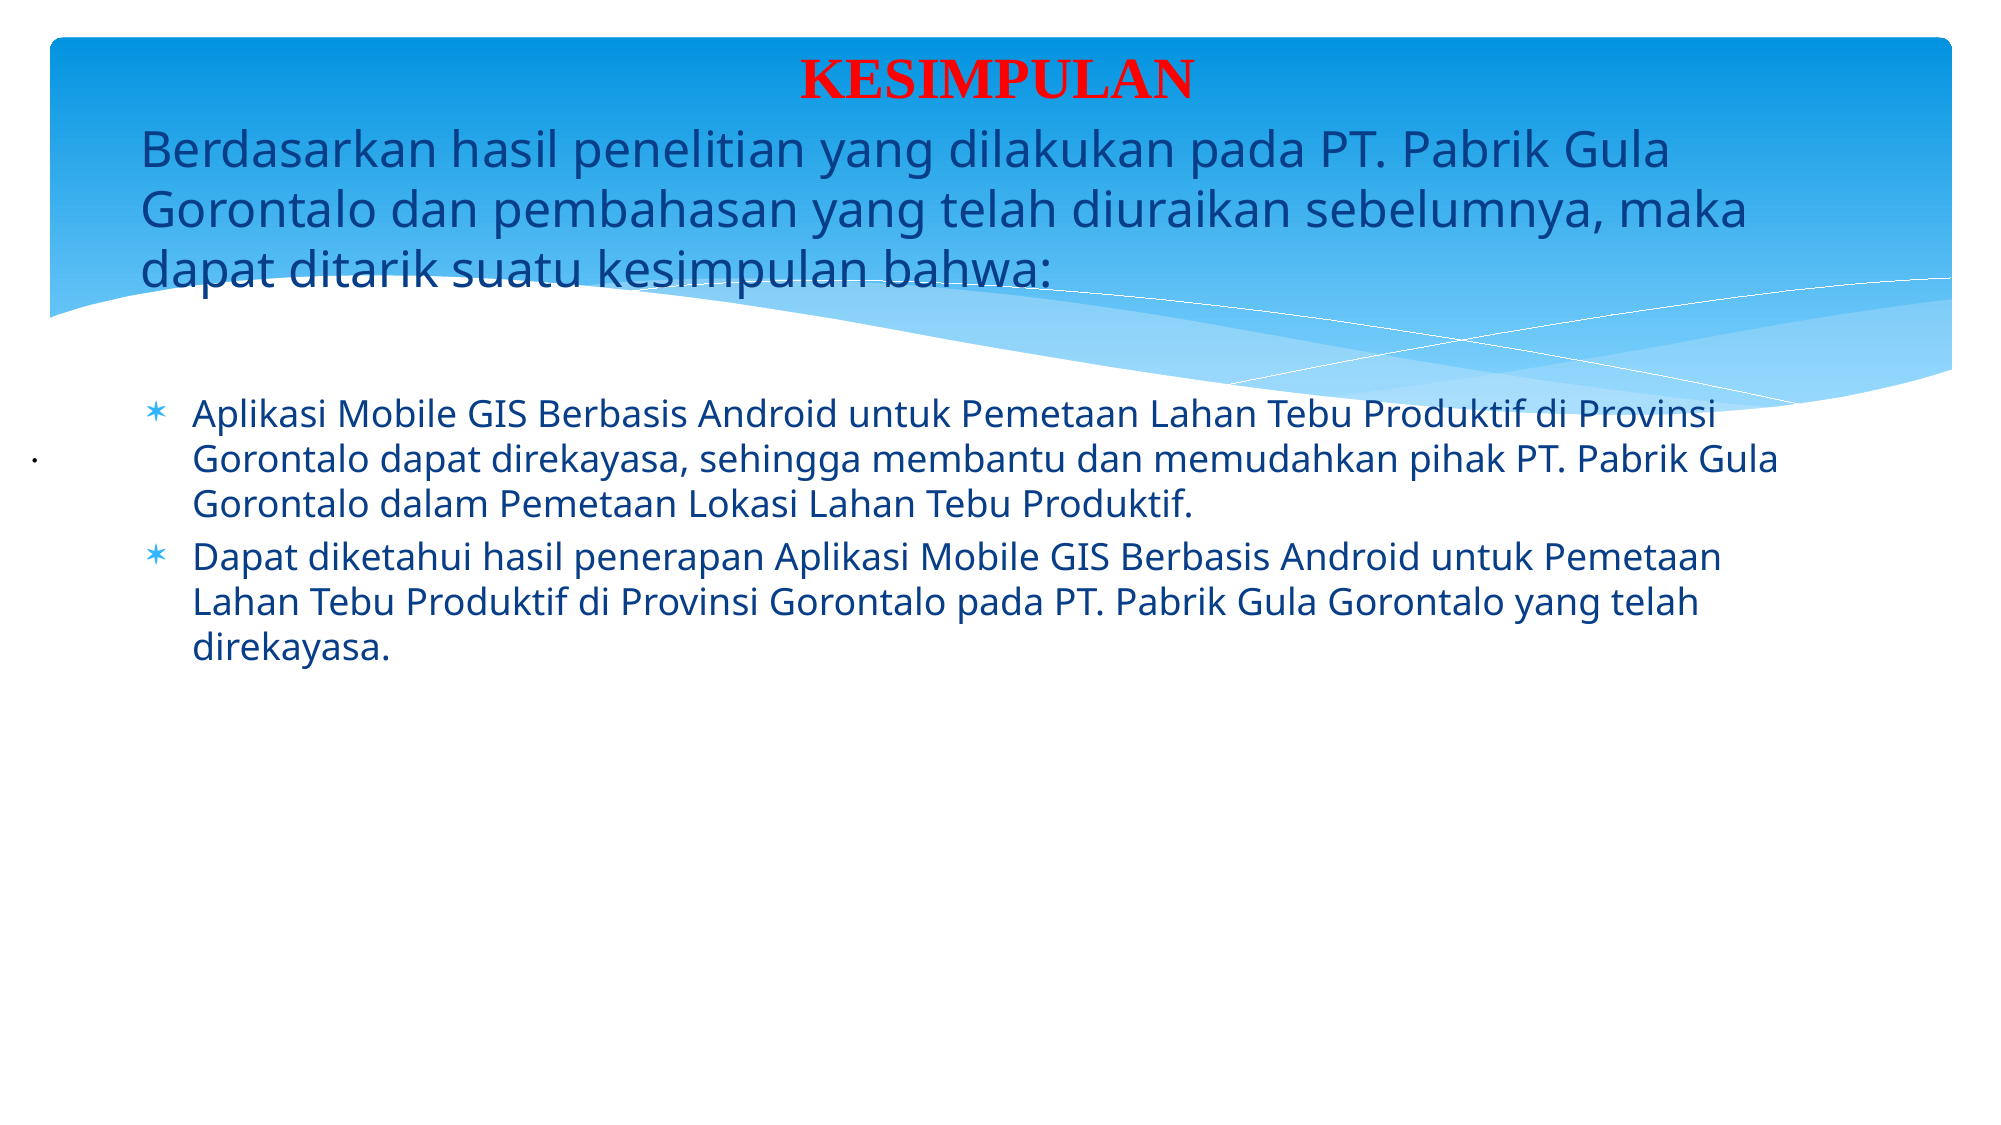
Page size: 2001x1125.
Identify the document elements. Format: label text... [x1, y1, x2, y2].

text_box KESIMPULAN [785, 33, 1226, 118]
title Berdasarkan hasil penelitian yang dilakukan pada PT. Pabrik Gula Gorontalo dan pembahasan yang telah diuraikan sebelumnya, maka dapat ditarik suatu kesimpulan bahwa: [125, 197, 1838, 338]
text_box [295, 113, 1838, 197]
text_box . [0, 415, 71, 481]
list Aplikasi Mobile GIS Berbasis Android untuk Pemetaan Lahan Tebu Produktif di Provinsi Gorontalo dapat direkayasa, sehingga membantu dan memudahkan pihak PT. Pabrik Gula Gorontalo dalam Pemetaan Lokasi Lahan Tebu Produktif. Dapat diketahui hasil penerapan Aplikasi Mobile GIS Berbasis Android untuk Pemetaan Lahan Tebu Produktif di Provinsi Gorontalo pada PT. Pabrik Gula Gorontalo yang telah direkayasa. [132, 382, 1812, 1005]
